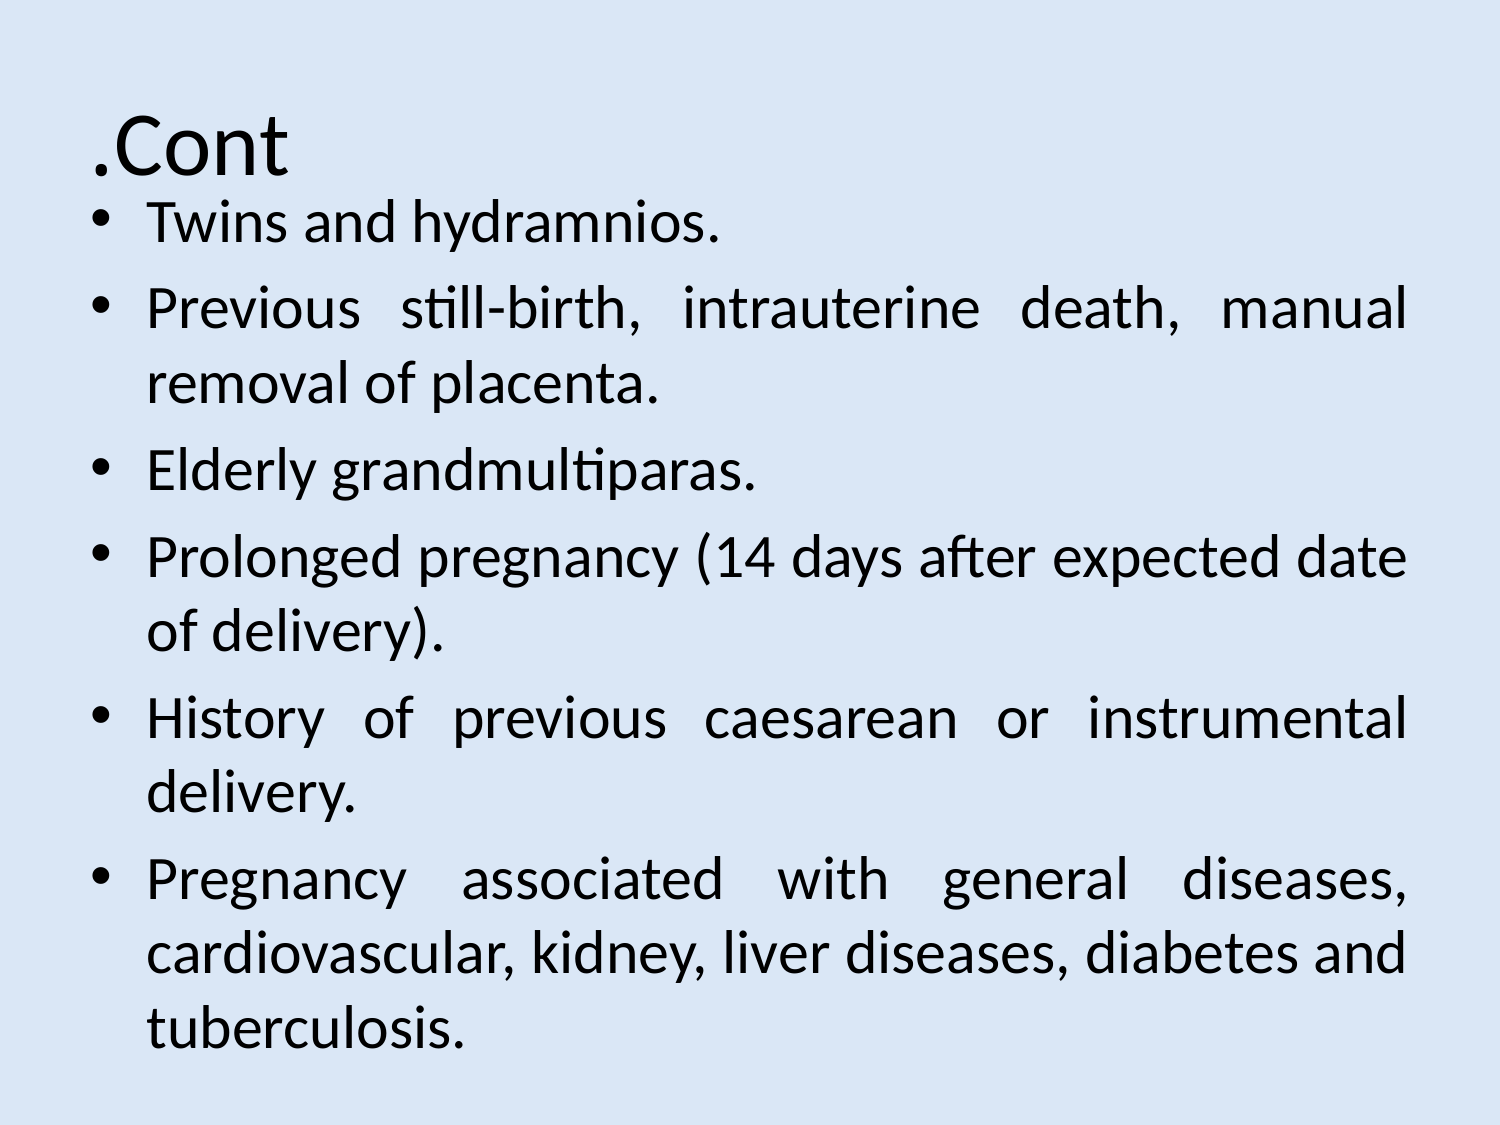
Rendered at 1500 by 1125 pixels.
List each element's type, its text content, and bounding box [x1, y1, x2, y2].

list Twins and hydramnios. Previous still-birth, intrauterine death, manual removal of placenta. Elderly grandmultiparas. Prolonged pregnancy (14 days after expected date of delivery). History of previous caesarean or instrumental delivery. Pregnancy associated with general diseases, cardiovascular, kidney, liver diseases, diabetes and tuberculosis. [75, 172, 1425, 1071]
title Cont. [75, 45, 1425, 172]
